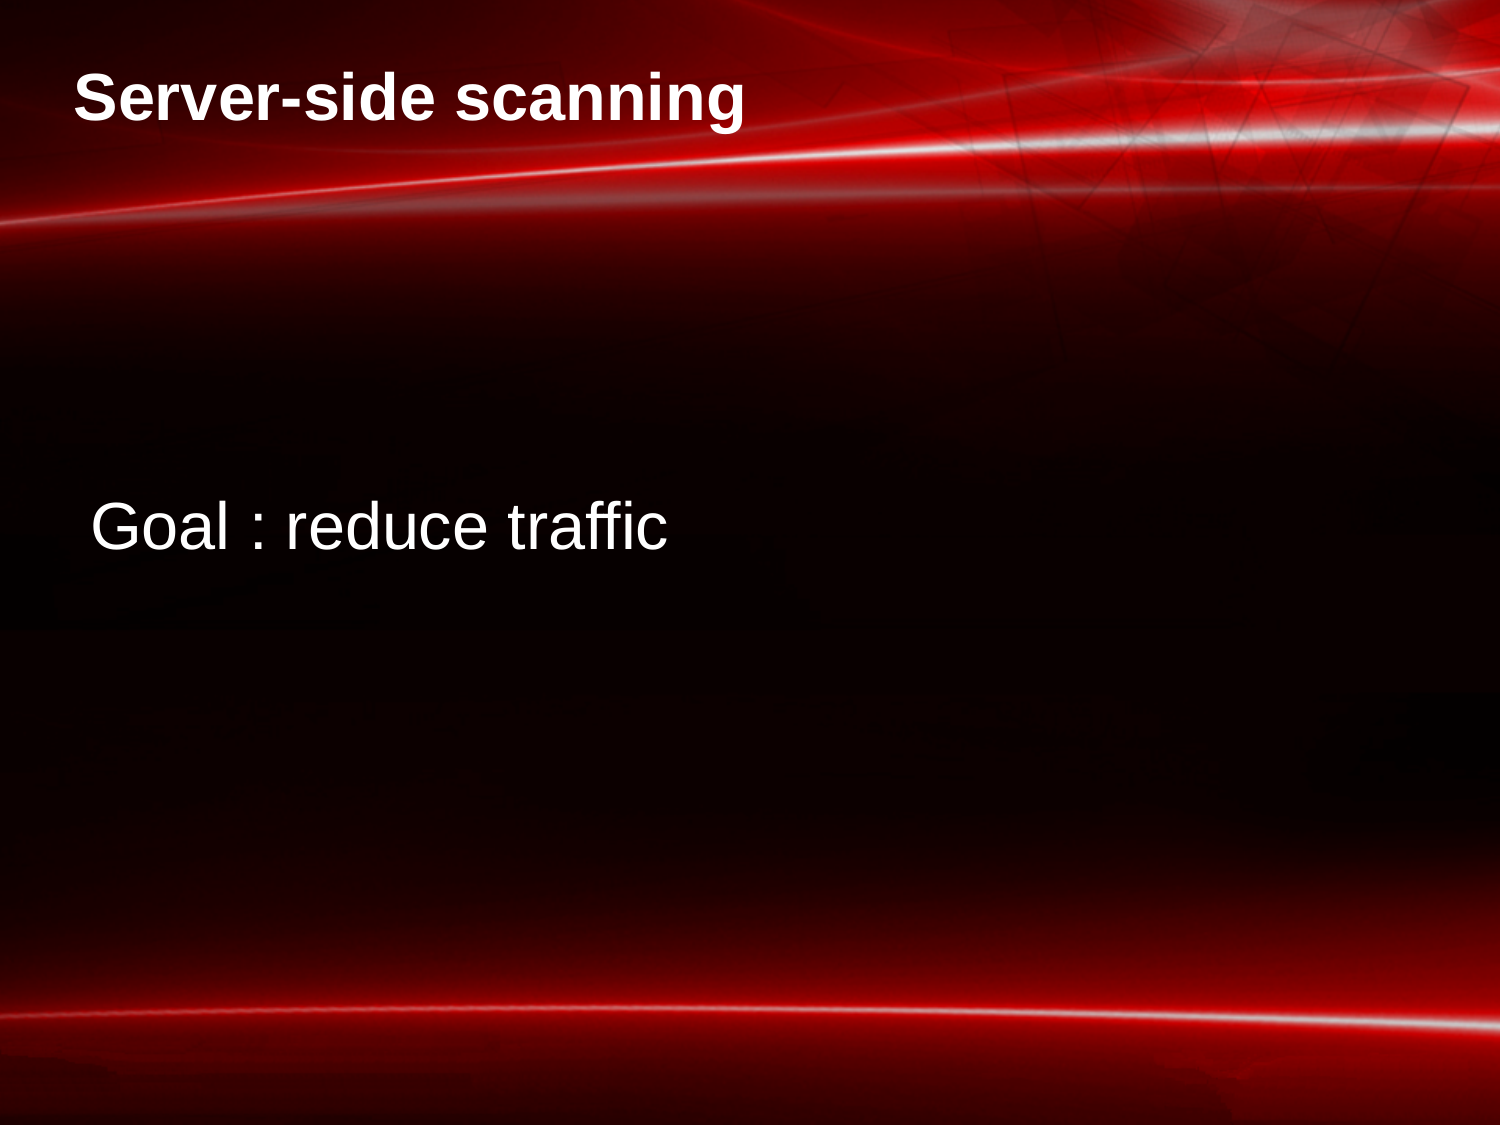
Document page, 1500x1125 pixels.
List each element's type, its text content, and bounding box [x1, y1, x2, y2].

picture [0, 0, 1500, 1125]
title Server-side scanning [58, 0, 1409, 188]
list Goal : reduce traffic [74, 474, 1426, 1006]
